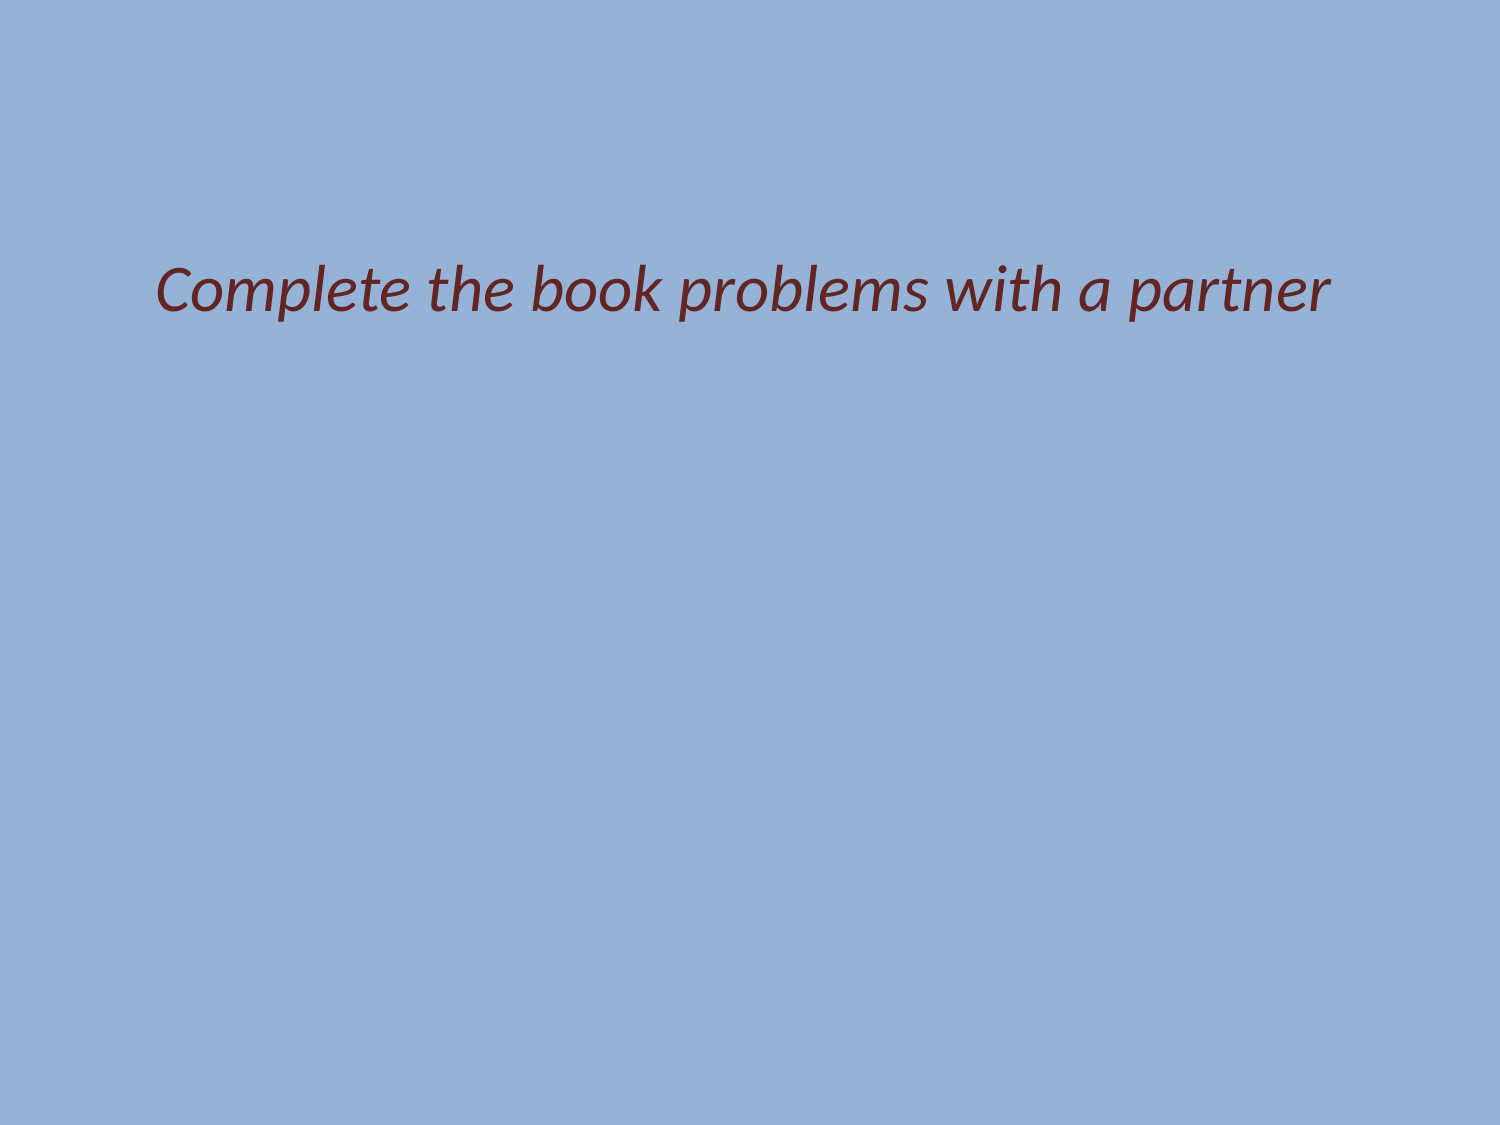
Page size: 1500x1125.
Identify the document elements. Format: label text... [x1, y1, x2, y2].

text_box Complete the book problems with a partner [24, 237, 1463, 333]
